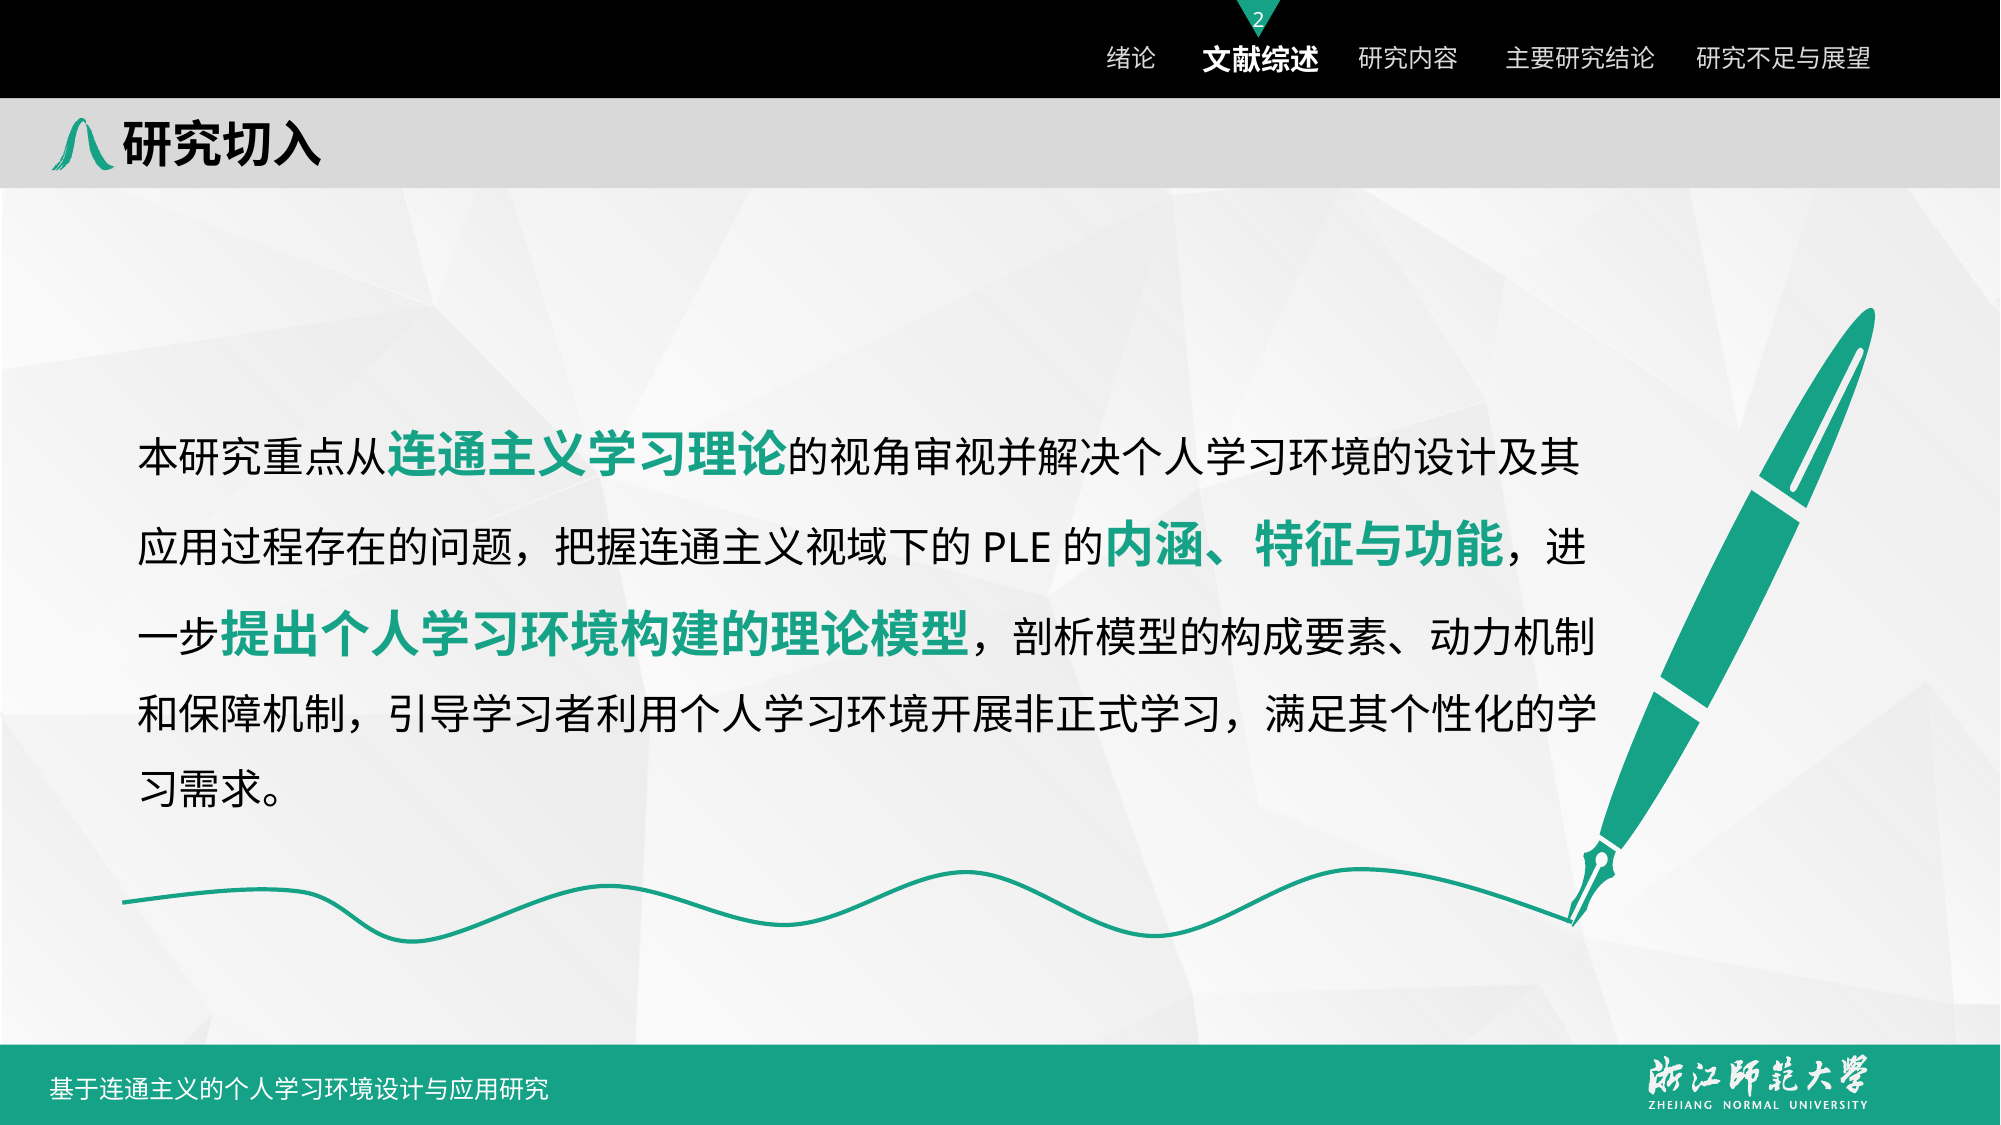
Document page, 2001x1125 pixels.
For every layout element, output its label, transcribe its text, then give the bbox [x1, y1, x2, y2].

picture [0, 0, 2001, 1125]
text_box 本研究重点从连通主义学习理论的视角审视并解决个人学习环境的设计及其应用过程存在的问题，把握连通主义视域下的PLE的内涵、特征与功能，进一步提出个人学习环境构建的理论模型，剖析模型的构成要素、动力机制和保障机制，引导学习者利用个人学习环境开展非正式学习，满足其个性化的学习需求。 [122, 385, 1627, 820]
text_box [1660, 489, 1800, 709]
text_box [1599, 691, 1700, 850]
text_box [1567, 840, 1616, 927]
list 研究切入 [107, 111, 746, 183]
text_box [122, 868, 1573, 943]
text_box [1759, 307, 1876, 509]
